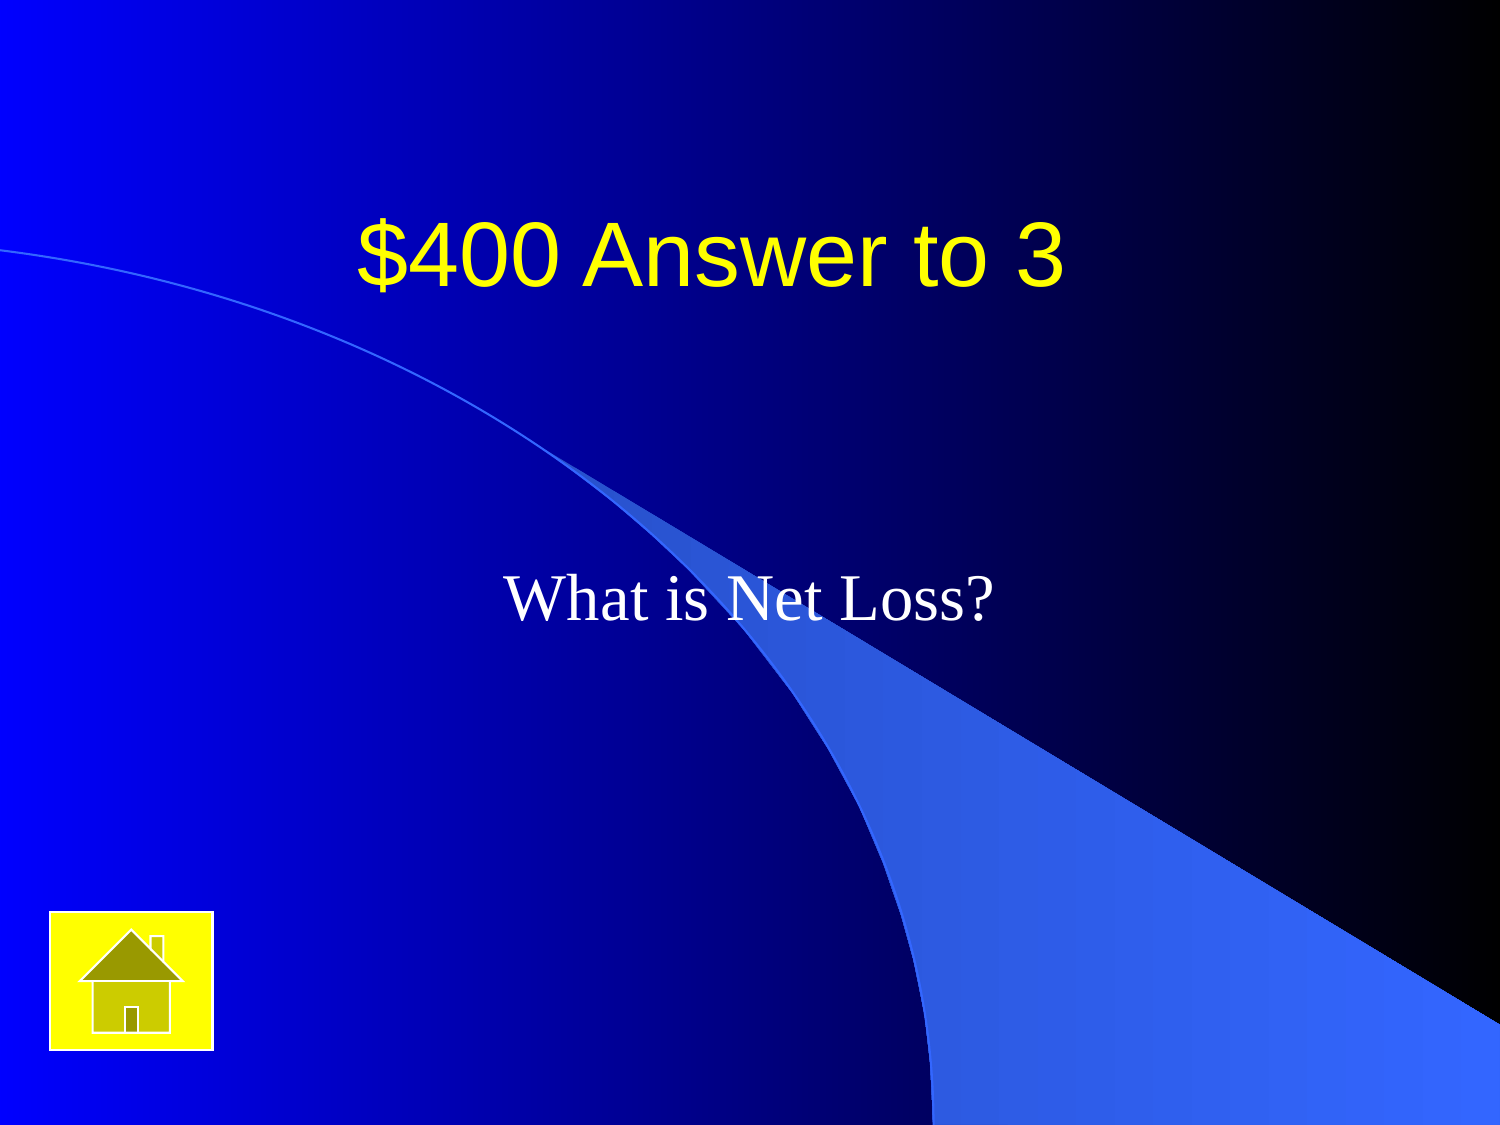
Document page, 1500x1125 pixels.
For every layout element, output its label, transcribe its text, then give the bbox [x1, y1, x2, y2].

title $400 Answer to 3 [74, 124, 1351, 313]
subtitle What is Net Loss? [187, 449, 1313, 738]
